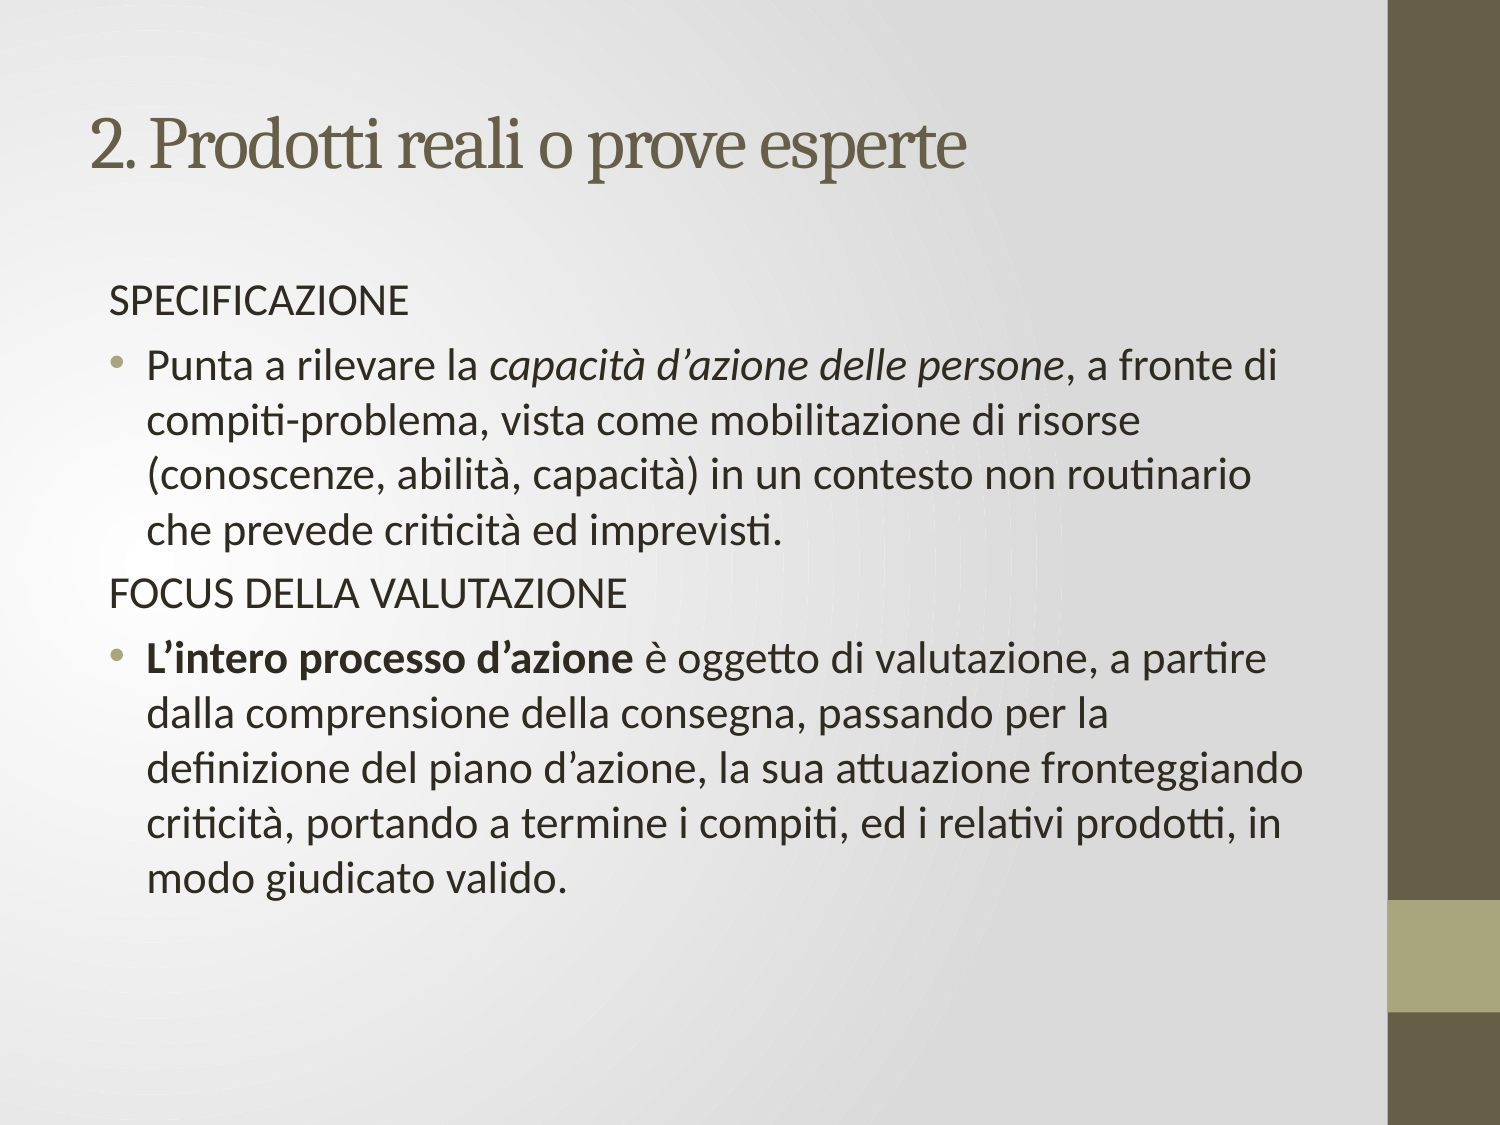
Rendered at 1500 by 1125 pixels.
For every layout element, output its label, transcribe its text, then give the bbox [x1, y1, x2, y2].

title 2. Prodotti reali o prove esperte [75, 45, 1325, 233]
list SPECIFICAZIONE Punta a rilevare la capacità d’azione delle persone, a fronte di compiti-problema, vista come mobilitazione di risorse (conoscenze, abilità, capacità) in un contesto non routinario che prevede criticità ed imprevisti. FOCUS DELLA VALUTAZIONE L’intero processo d’azione è oggetto di valutazione, a partire dalla comprensione della consegna, passando per la definizione del piano d’azione, la sua attuazione fronteggiando criticità, portando a termine i compiti, ed i relativi prodotti, in modo giudicato valido. [75, 262, 1325, 1050]
